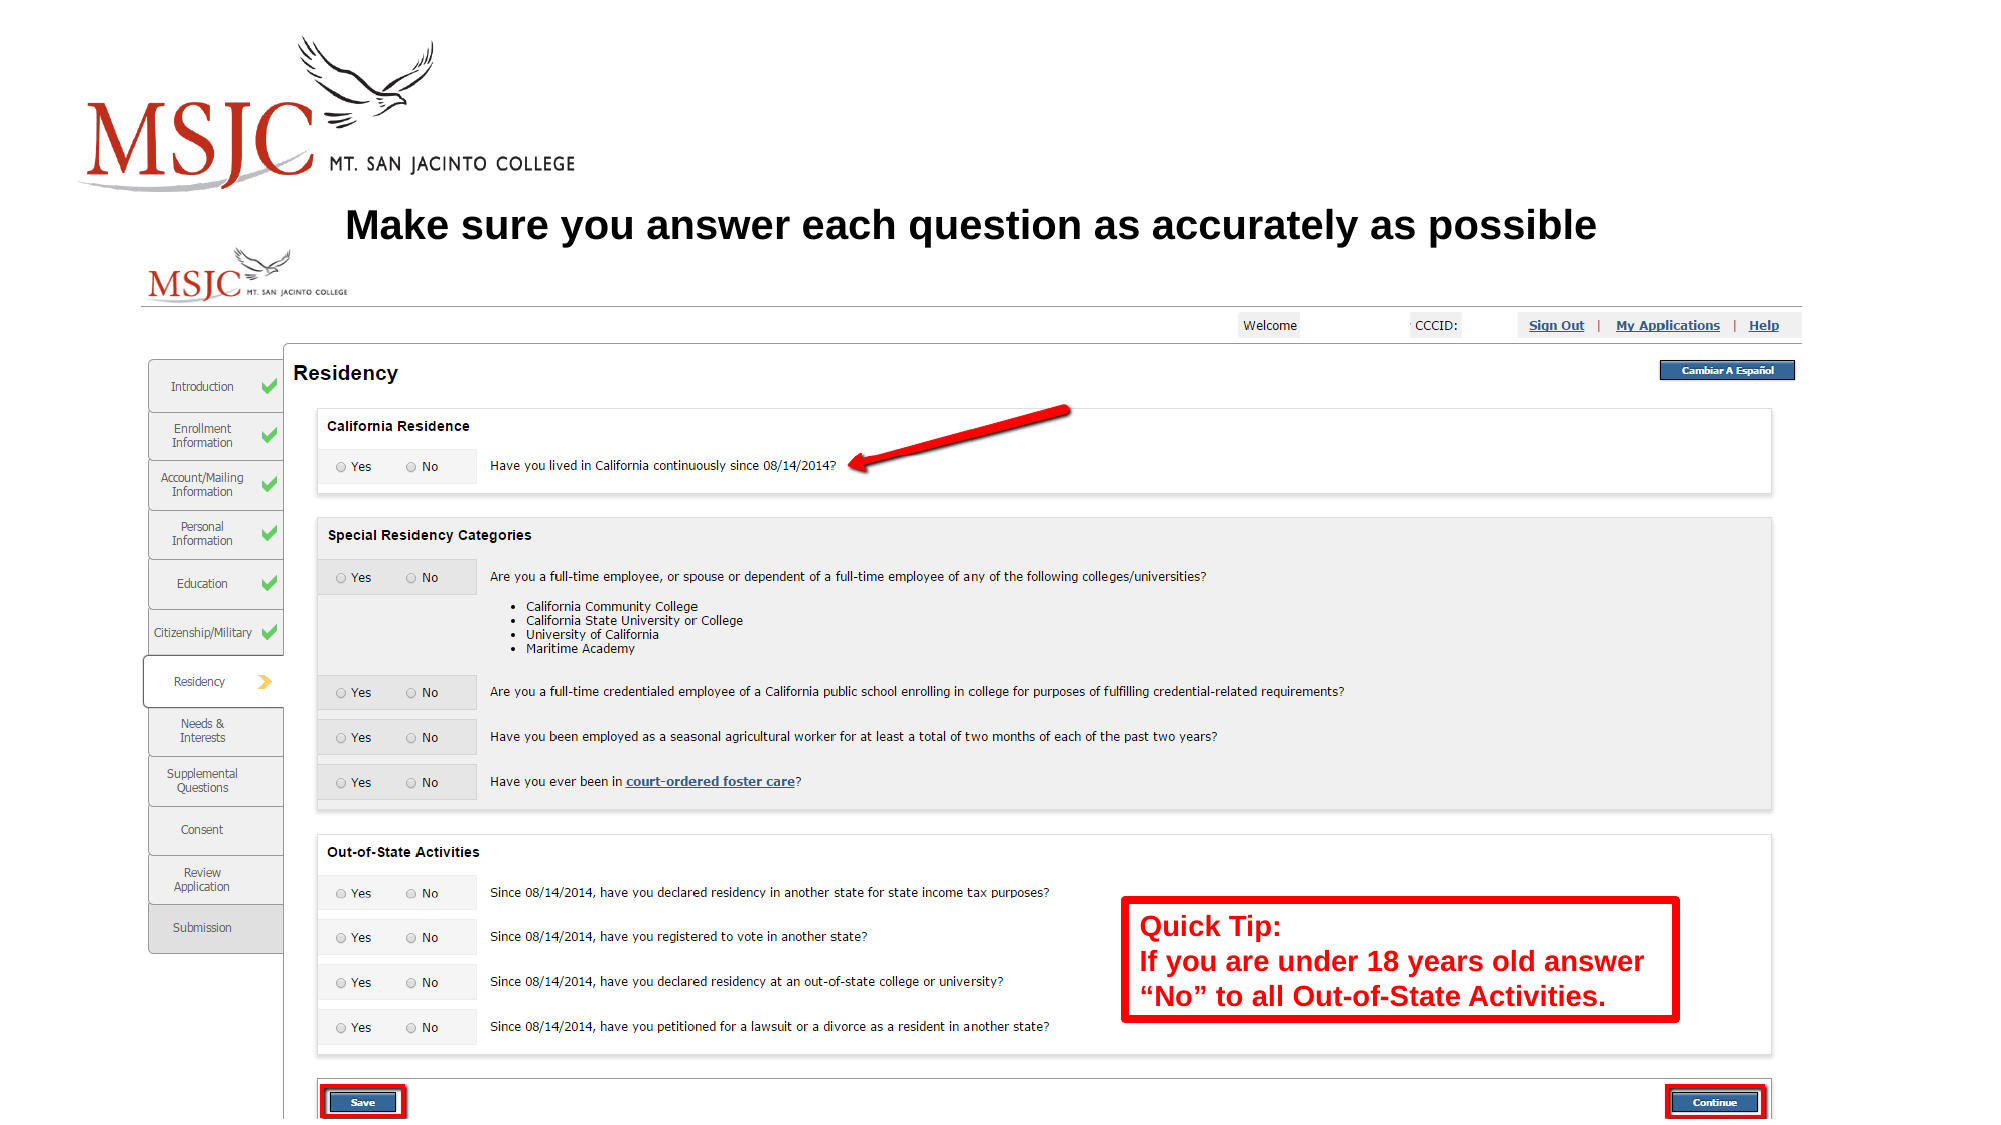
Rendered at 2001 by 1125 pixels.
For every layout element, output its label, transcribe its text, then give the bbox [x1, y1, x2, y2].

title Make sure you answer each question as accurately as possible [108, 191, 1834, 261]
picture [77, 35, 576, 192]
picture [141, 235, 1802, 1119]
